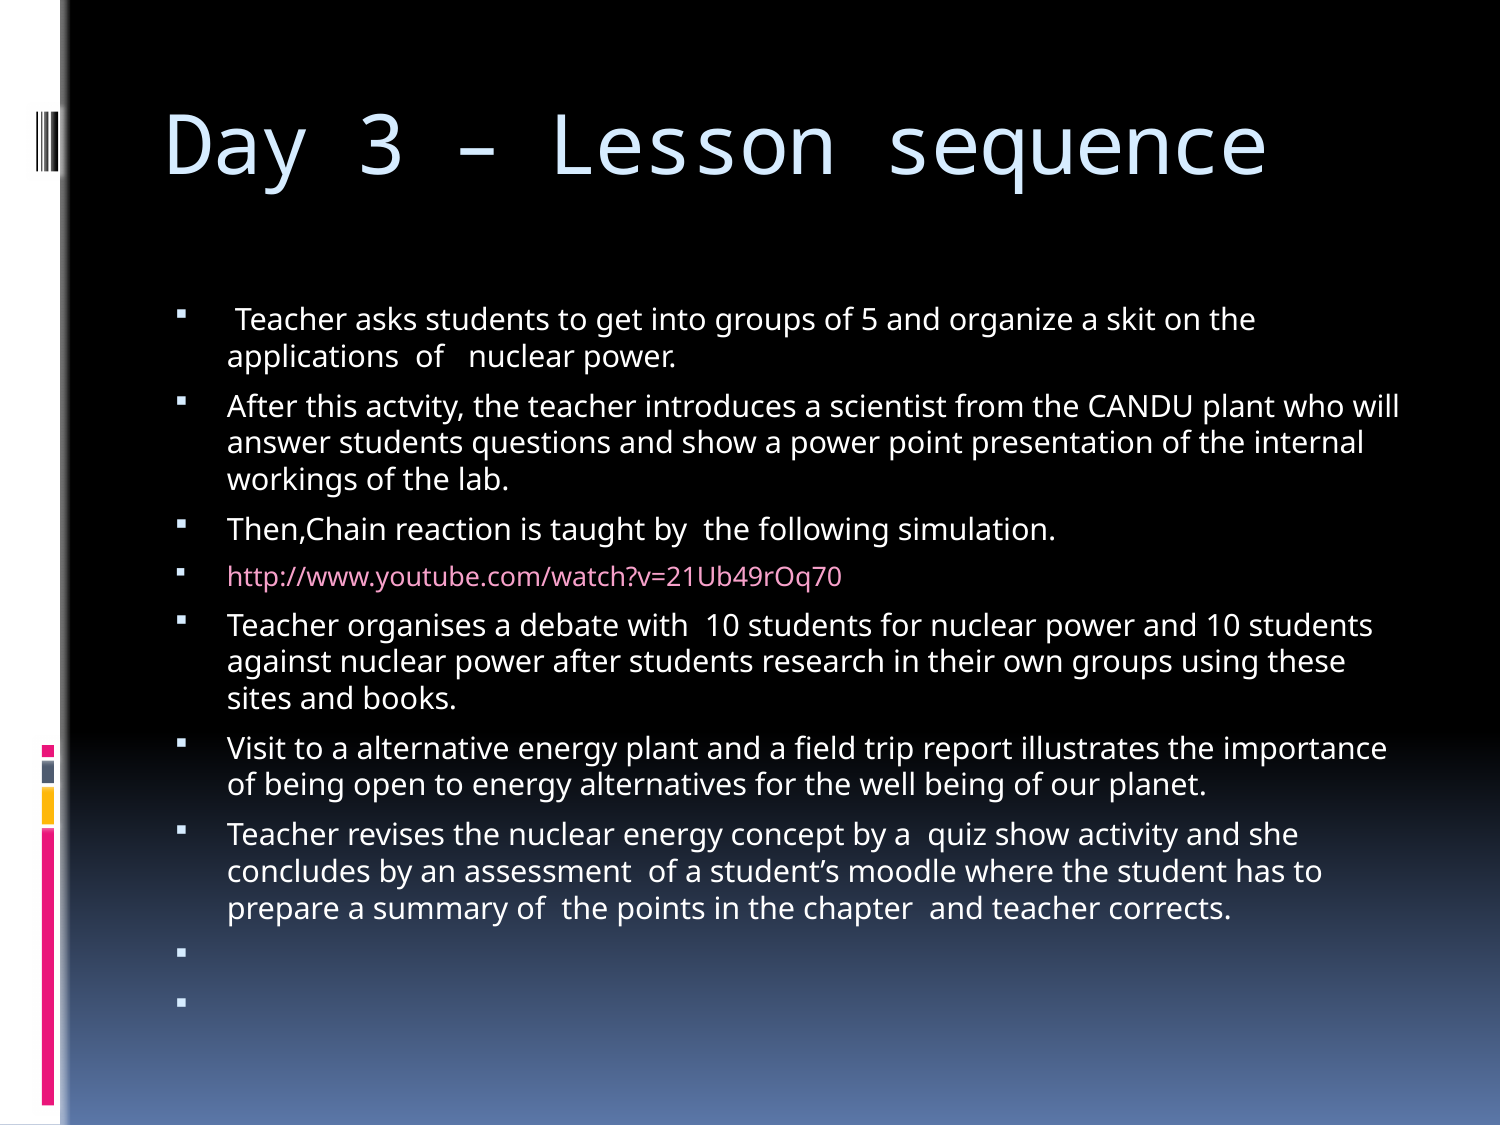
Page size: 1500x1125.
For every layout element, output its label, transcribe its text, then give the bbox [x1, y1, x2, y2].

list Teacher asks students to get into groups of 5 and organize a skit on the applications of nuclear power. After this actvity, the teacher introduces a scientist from the CANDU plant who will answer students questions and show a power point presentation of the internal workings of the lab. Then,Chain reaction is taught by the following simulation. http://www.youtube.com/watch?v=21Ub49rOq70 Teacher organises a debate with 10 students for nuclear power and 10 students against nuclear power after students research in their own groups using these sites and books. Visit to a alternative energy plant and a field trip report illustrates the importance of being open to energy alternatives for the well being of our planet. Teacher revises the nuclear energy concept by a quiz show activity and she concludes by an assessment of a student’s moodle where the student has to prepare a summary of the points in the chapter and teacher corrects. [150, 292, 1425, 1043]
title Day 3 – Lesson sequence [150, 83, 1425, 234]
